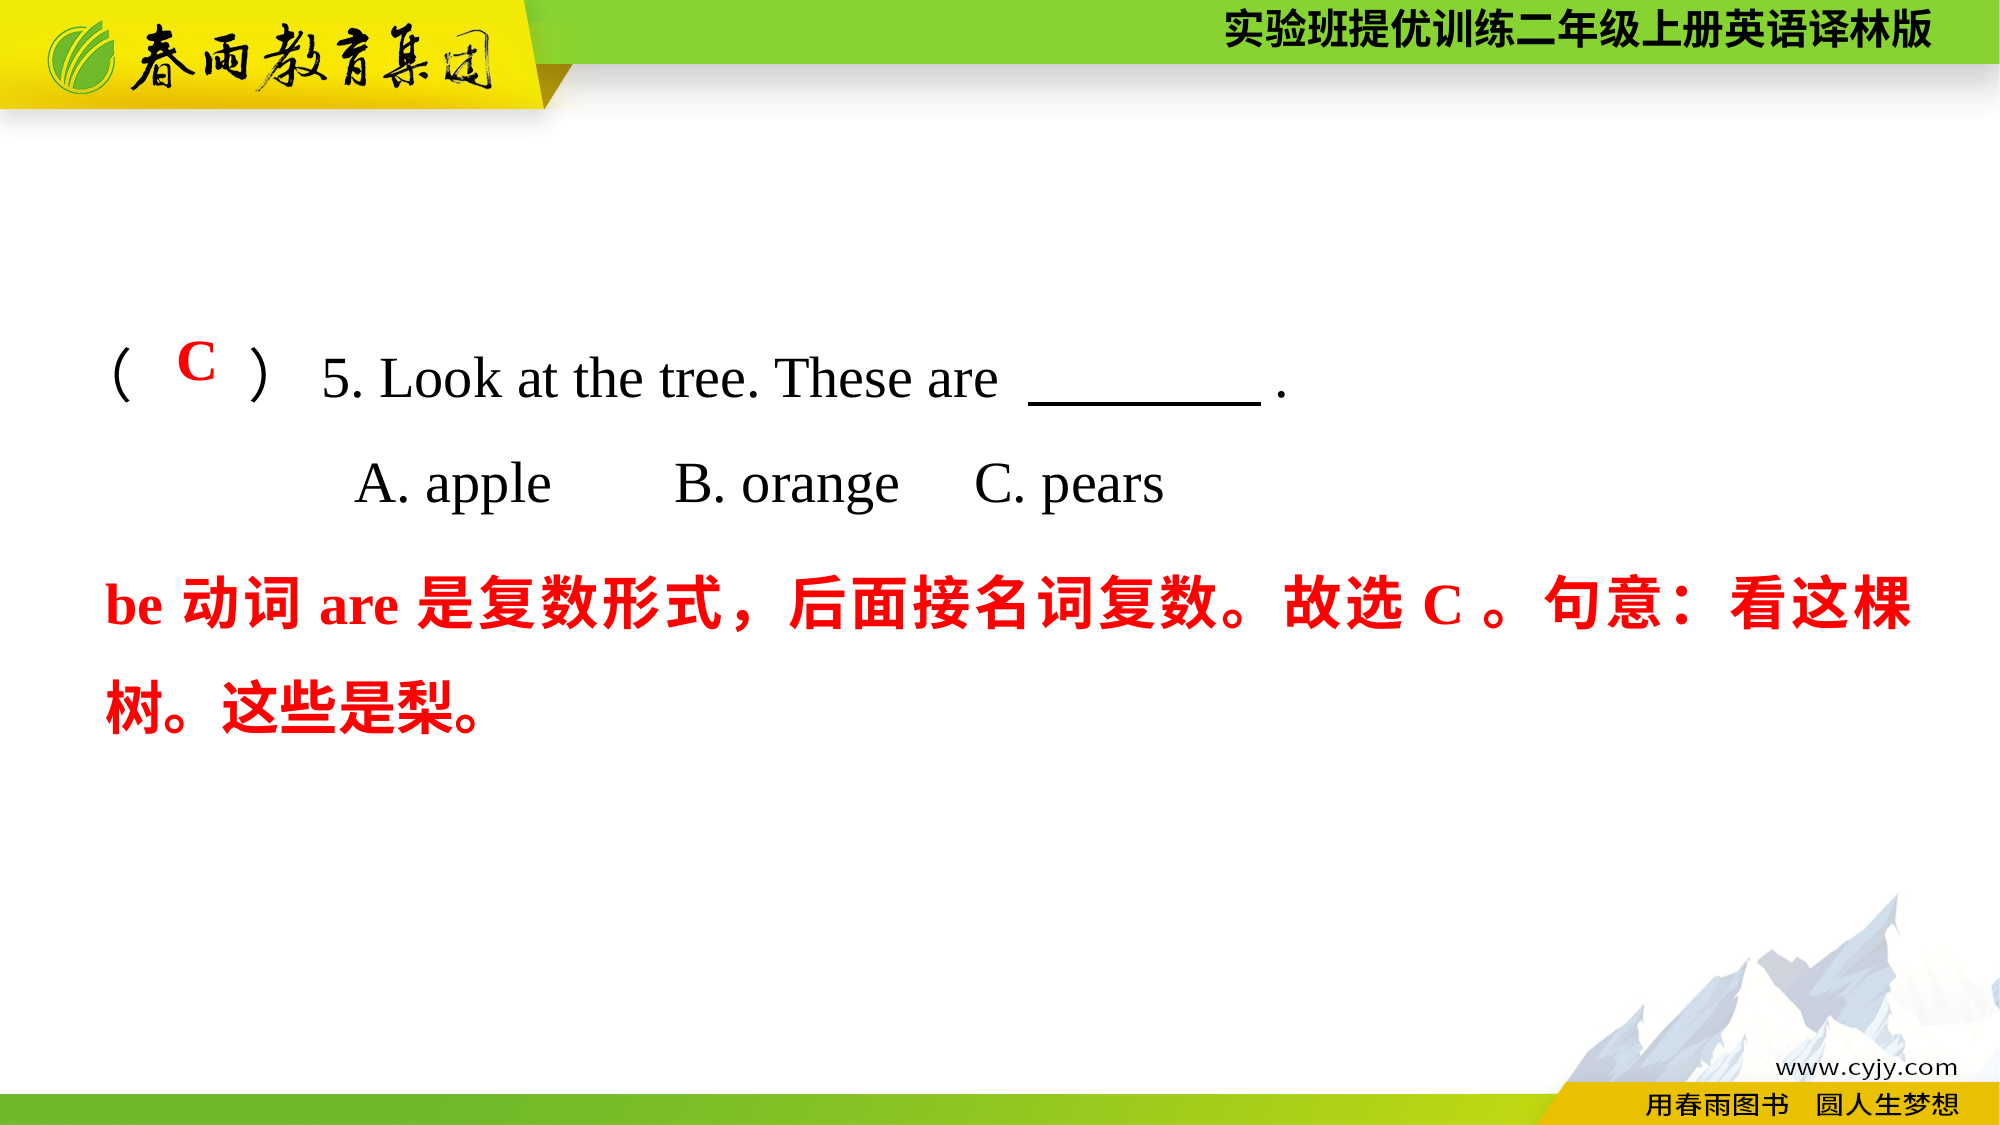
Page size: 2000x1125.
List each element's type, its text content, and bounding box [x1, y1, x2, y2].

text_box be动词are是复数形式，后面接名词复数。故选C。句意：看这棵树。这些是梨。 [90, 524, 1928, 750]
list （ ）5. Look at the tree. These are . A. apple B. orange C. pears [59, 296, 1944, 524]
text_box C [161, 314, 234, 400]
picture [0, 0, 2000, 1125]
